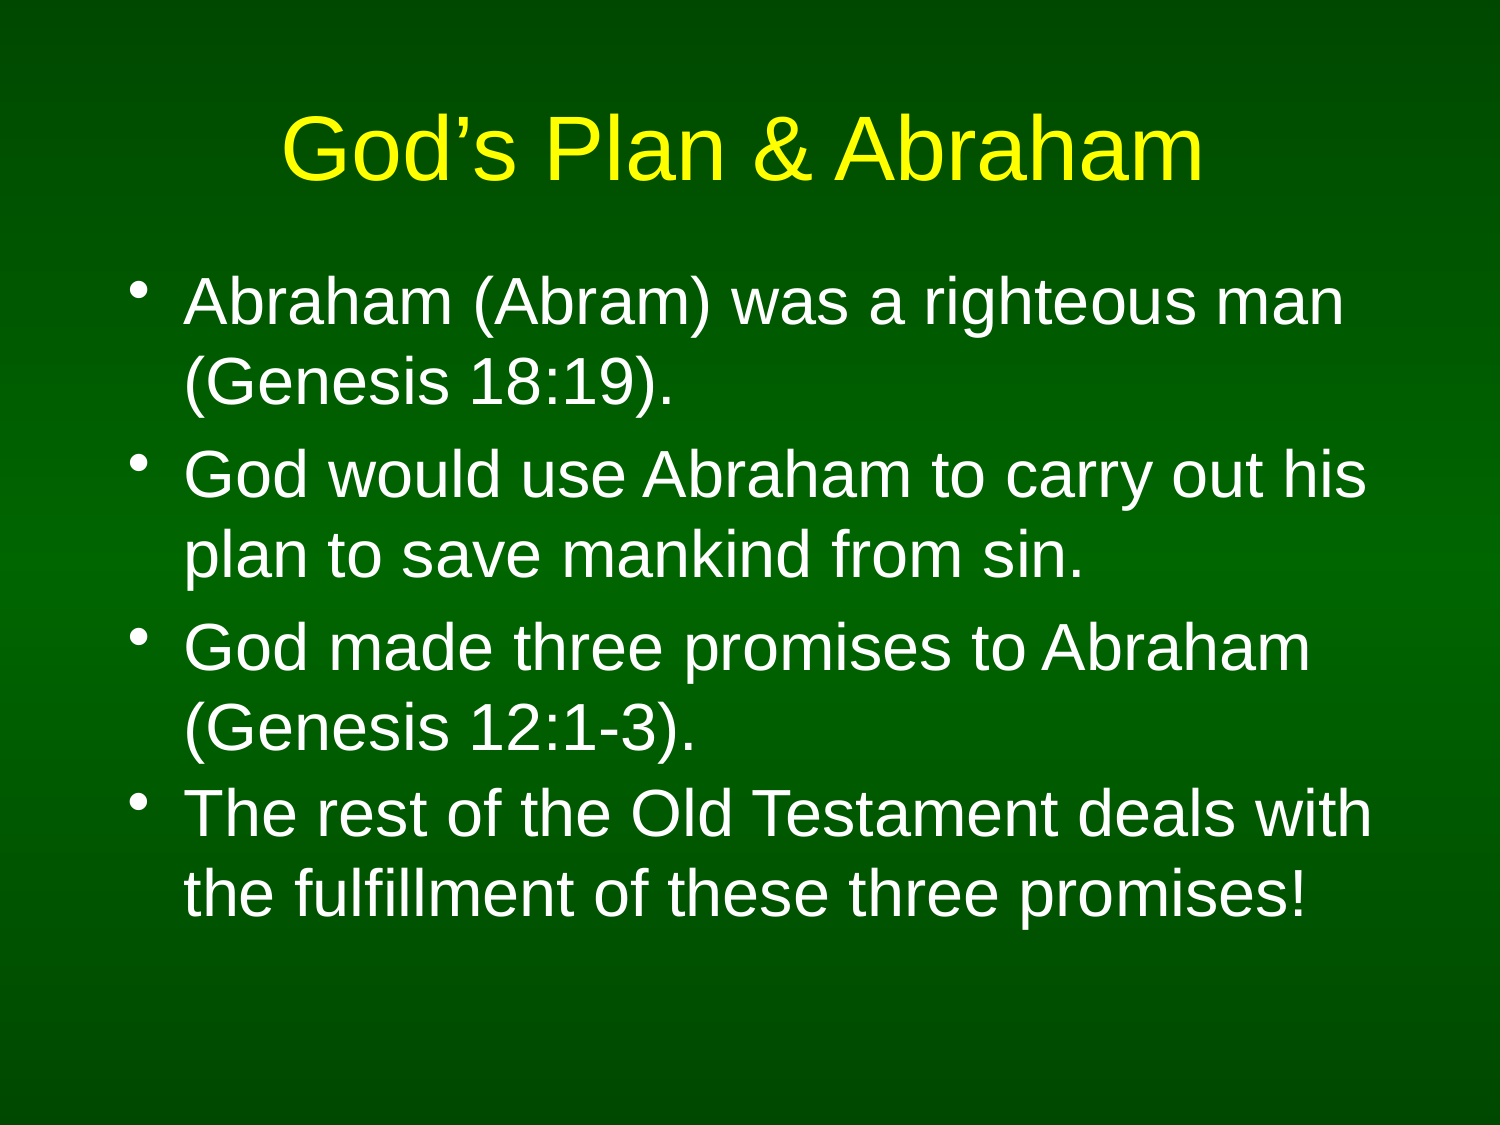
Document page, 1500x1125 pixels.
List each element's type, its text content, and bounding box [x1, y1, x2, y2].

list Abraham (Abram) was a righteous man (Genesis 18:19). God would use Abraham to carry out his plan to save mankind from sin. God made three promises to Abraham (Genesis 12:1-3). [112, 249, 1438, 762]
title God’s Plan & Abraham [50, 50, 1438, 238]
text_box The rest of the Old Testament deals with the fulfillment of these three promises! [112, 762, 1450, 1125]
